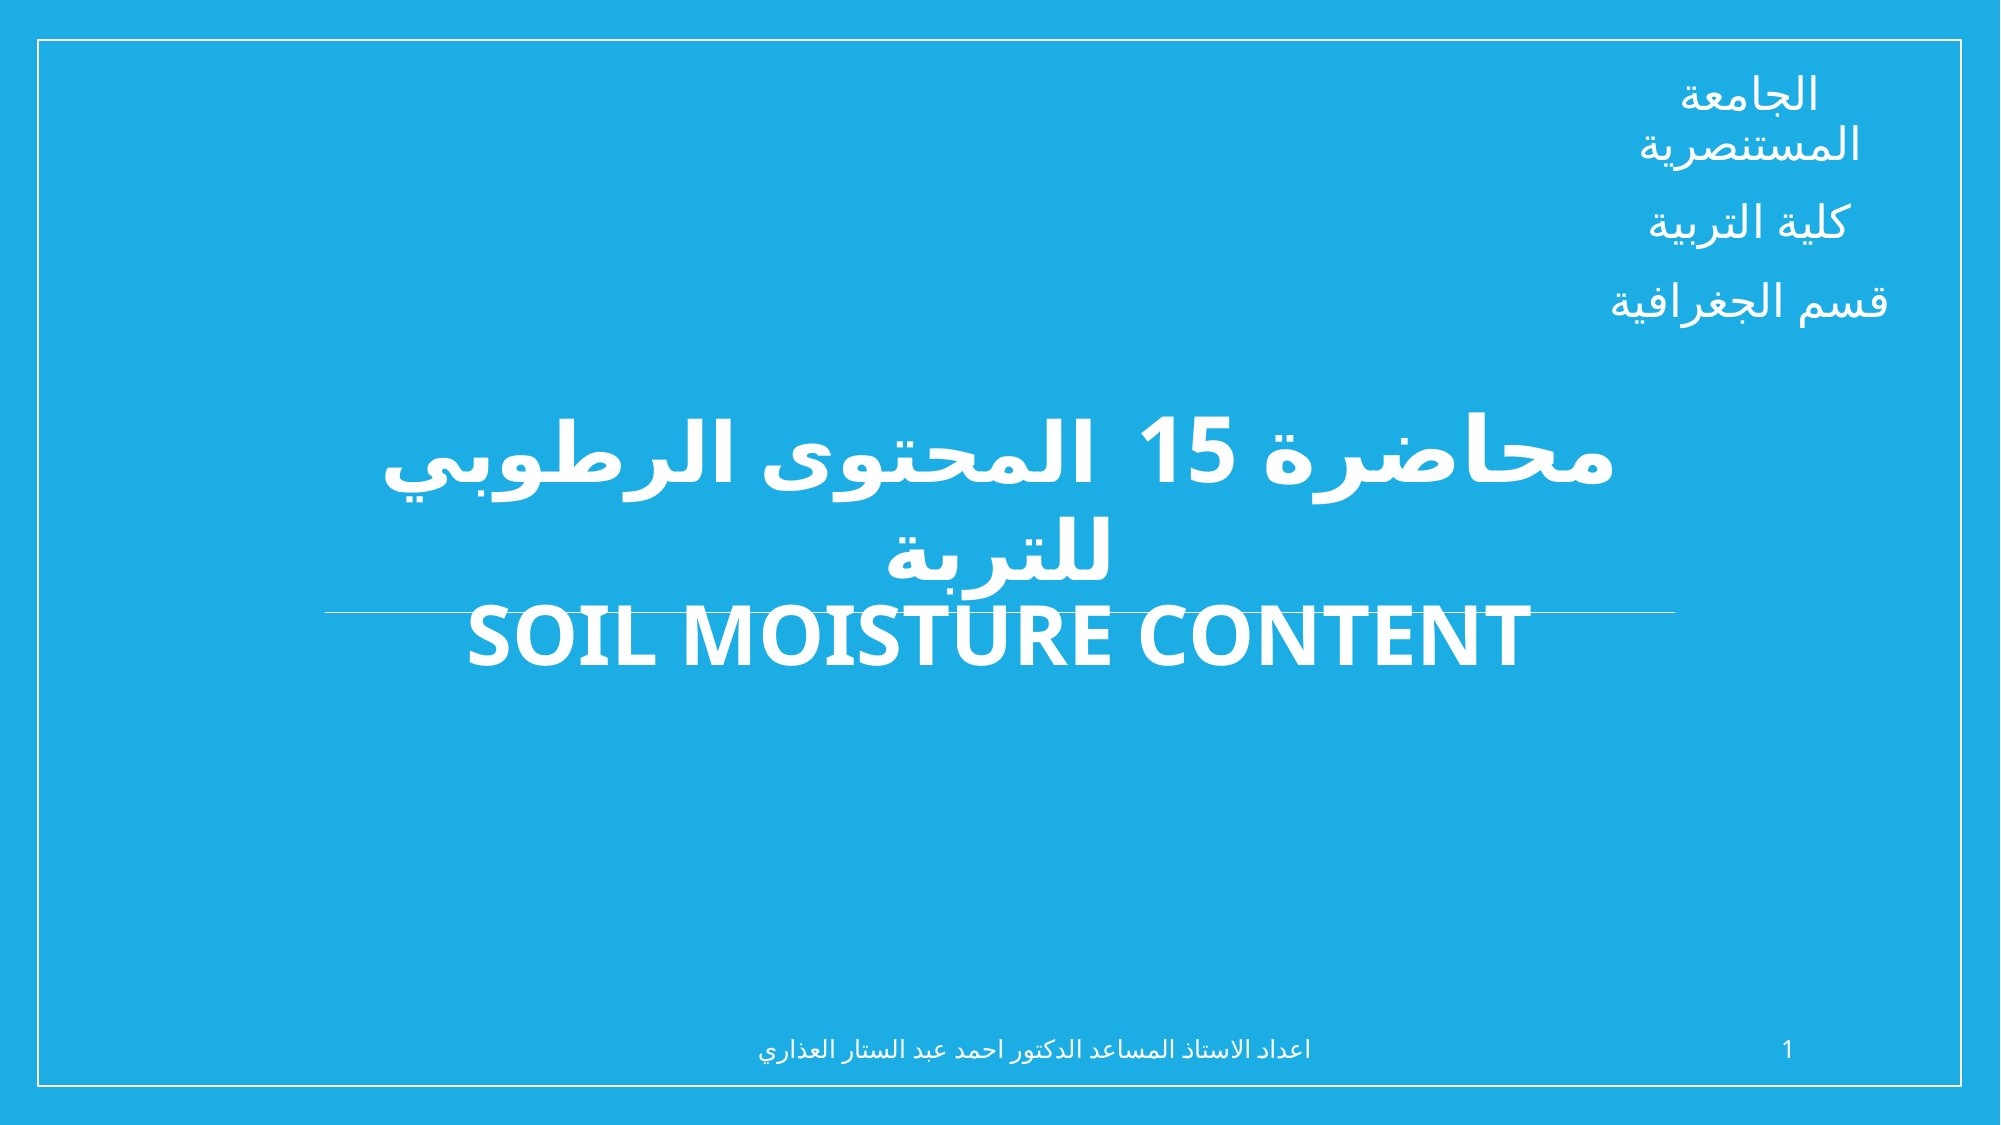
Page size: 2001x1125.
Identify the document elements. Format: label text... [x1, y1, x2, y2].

footer اعداد الاستاذ المساعد الدكتور احمد عبد الستار العذاري [647, 1020, 1422, 1081]
slide_number 1 [1530, 1020, 1811, 1081]
title محاضرة 15 المحتوى الرطوبي للتربة Soil moisture content [249, 351, 1750, 690]
subtitle الجامعة المستنصرية كلية التربية قسم الجغرافية [1551, 63, 1949, 336]
